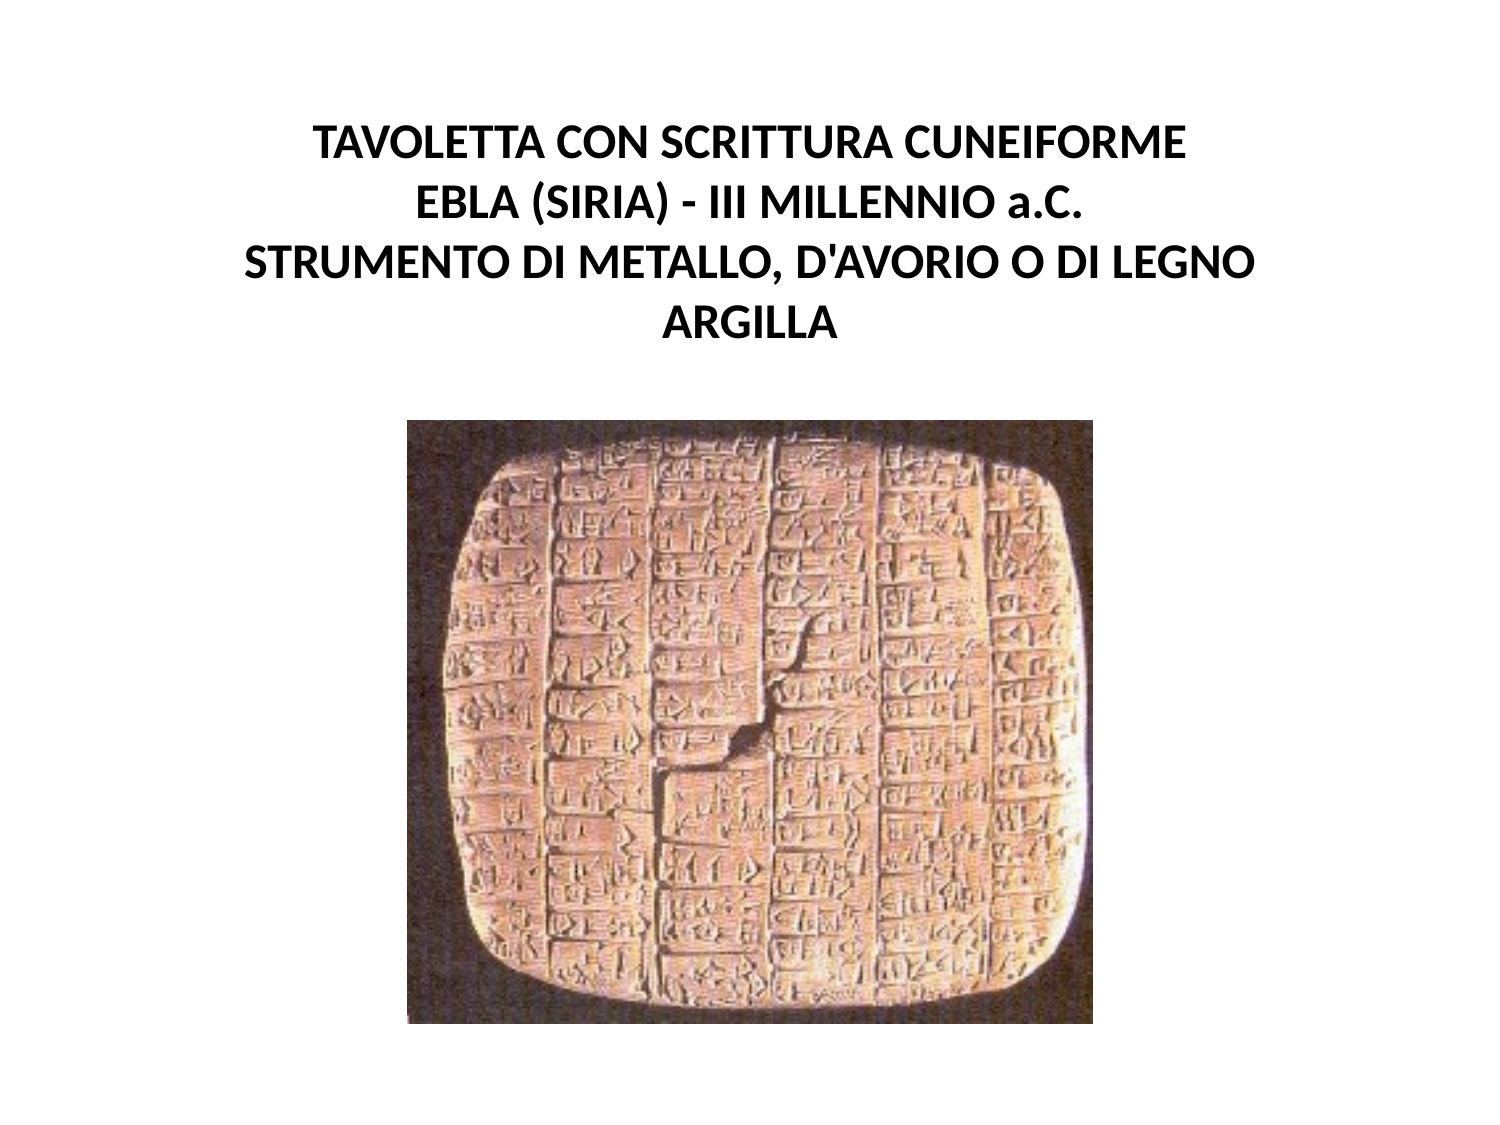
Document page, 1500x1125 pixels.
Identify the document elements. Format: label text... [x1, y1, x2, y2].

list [407, 420, 1093, 1024]
title TAVOLETTA CON SCRITTURA CUNEIFORME EBLA (SIRIA) - III MILLENNIO a.C. STRUMENTO DI METALLO, D'AVORIO O DI LEGNO ARGILLA [75, 45, 1425, 233]
